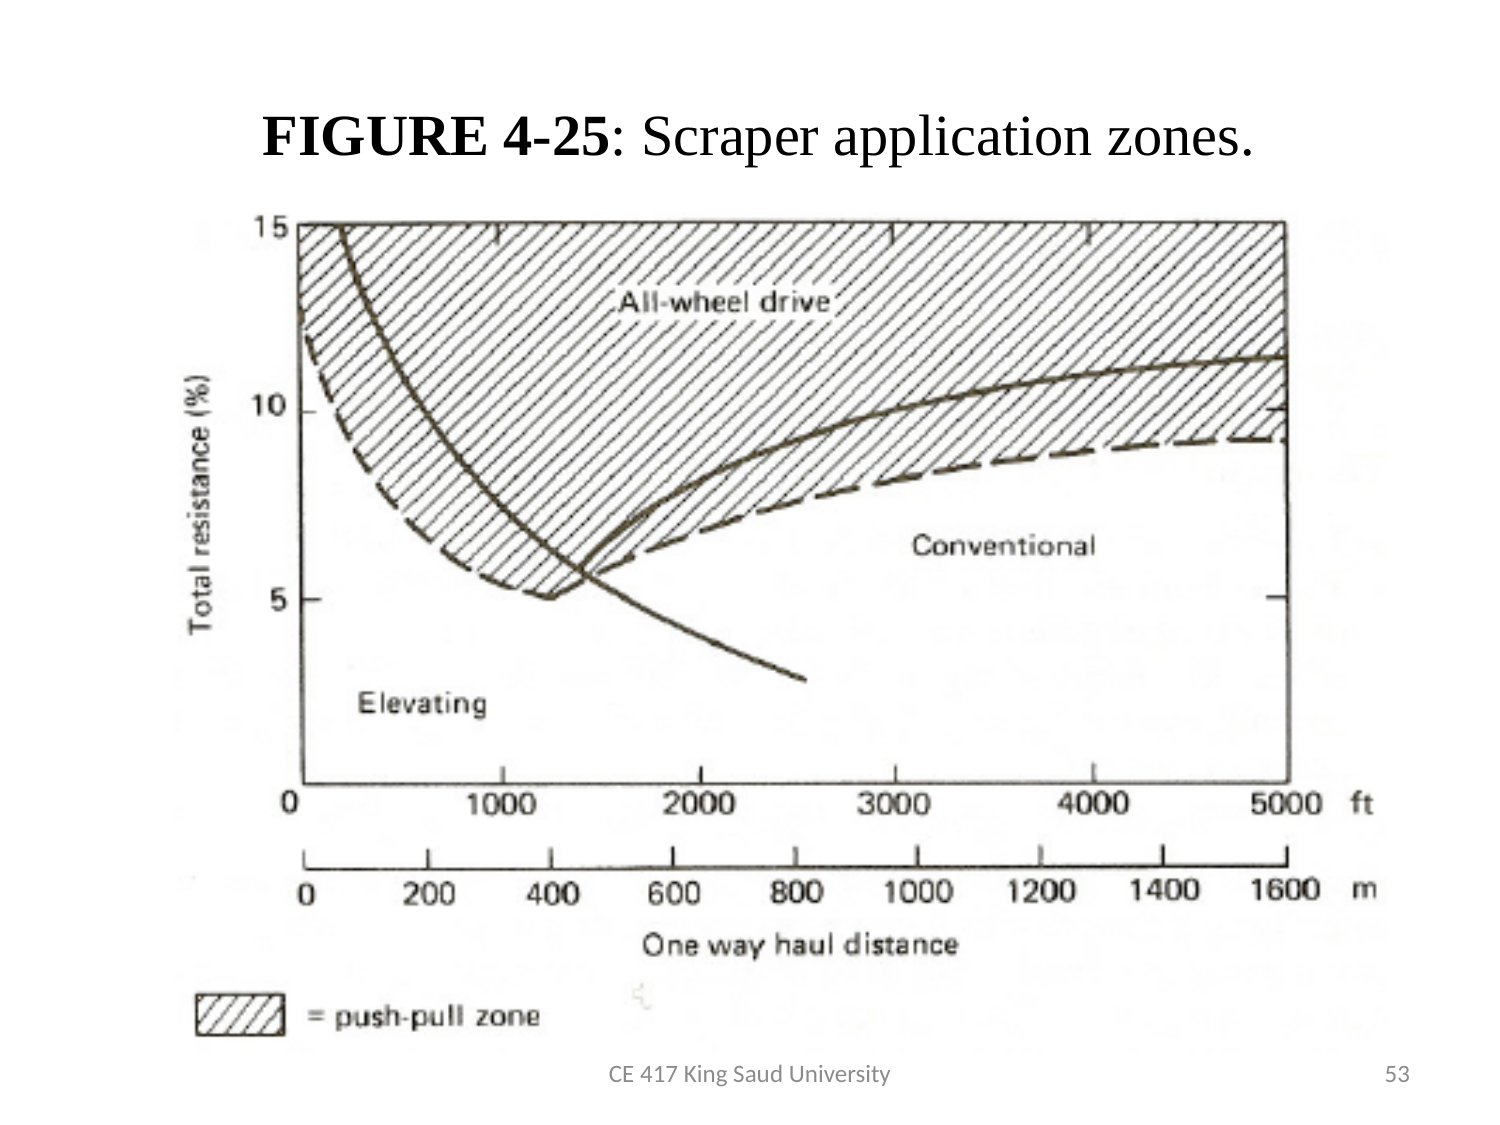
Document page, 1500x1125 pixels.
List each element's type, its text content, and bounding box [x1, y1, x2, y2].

footer CE 417 King Saud University [512, 1061, 988, 1103]
text_box FIGURE 4-25: Scraper application zones. [247, 89, 1271, 175]
picture [174, 212, 1388, 1053]
slide_number 53 [1074, 1042, 1425, 1103]
